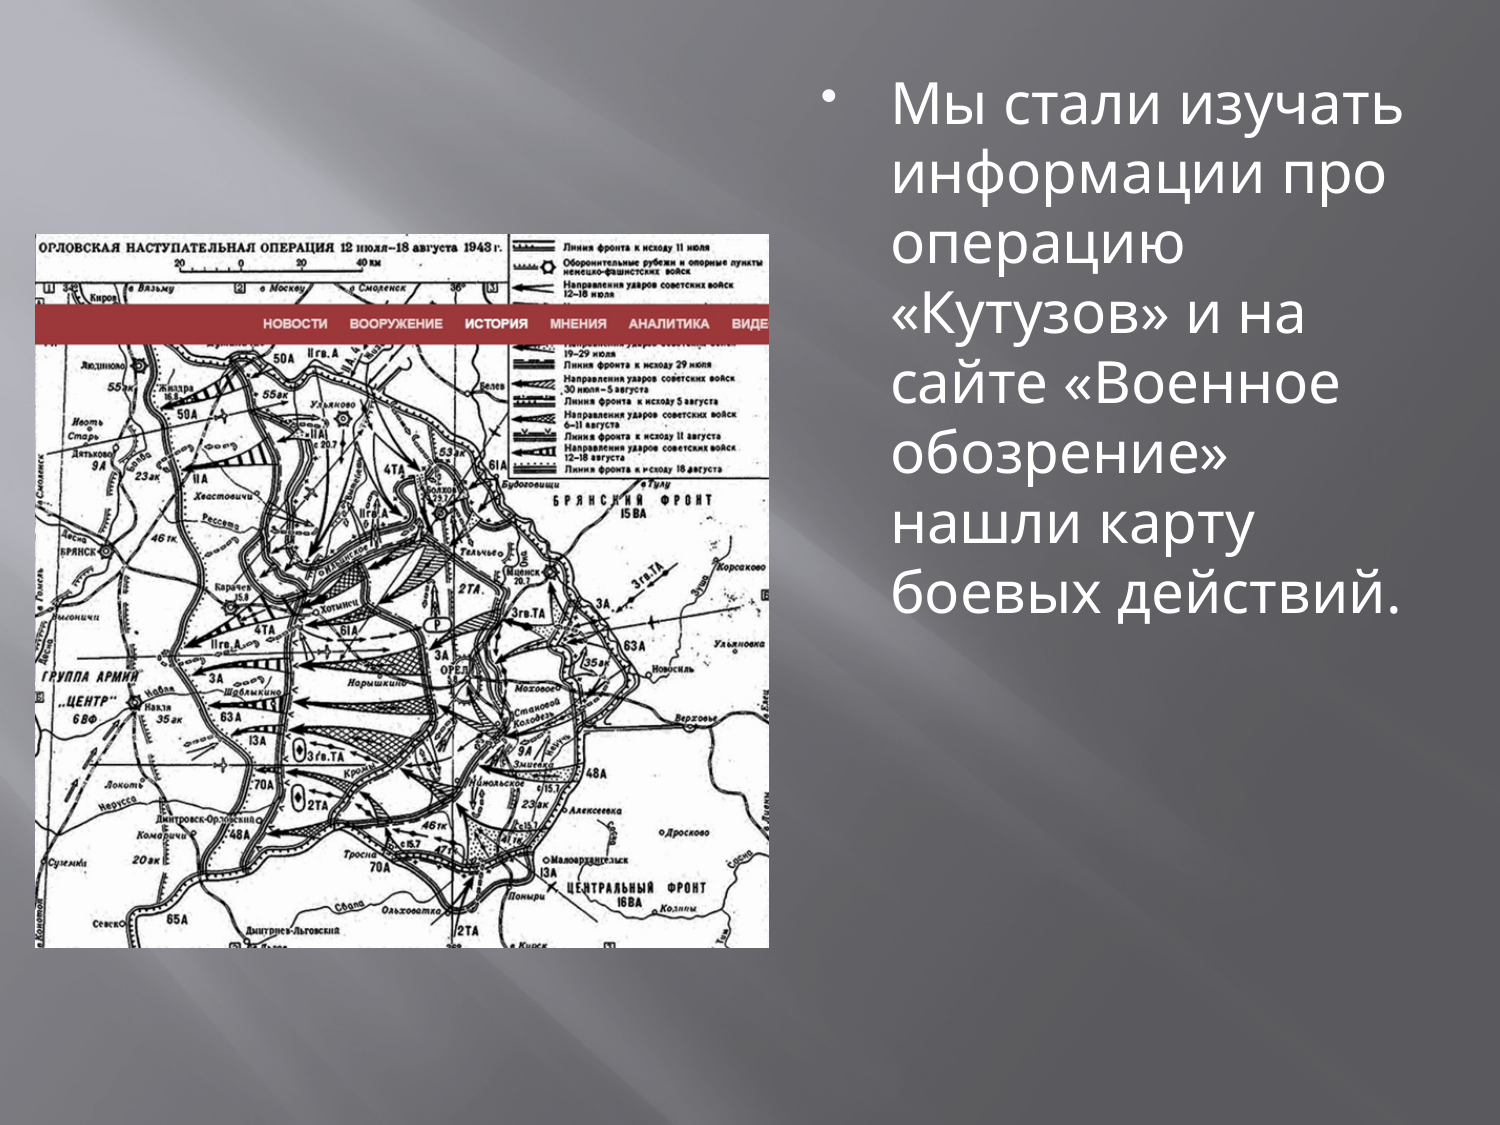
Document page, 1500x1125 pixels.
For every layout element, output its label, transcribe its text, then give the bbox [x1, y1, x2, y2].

list Мы стали изучать информации про операцию «Кутузов» и на сайте «Военное обозрение» нашли карту боевых действий. [785, 58, 1425, 1035]
picture [34, 234, 770, 948]
